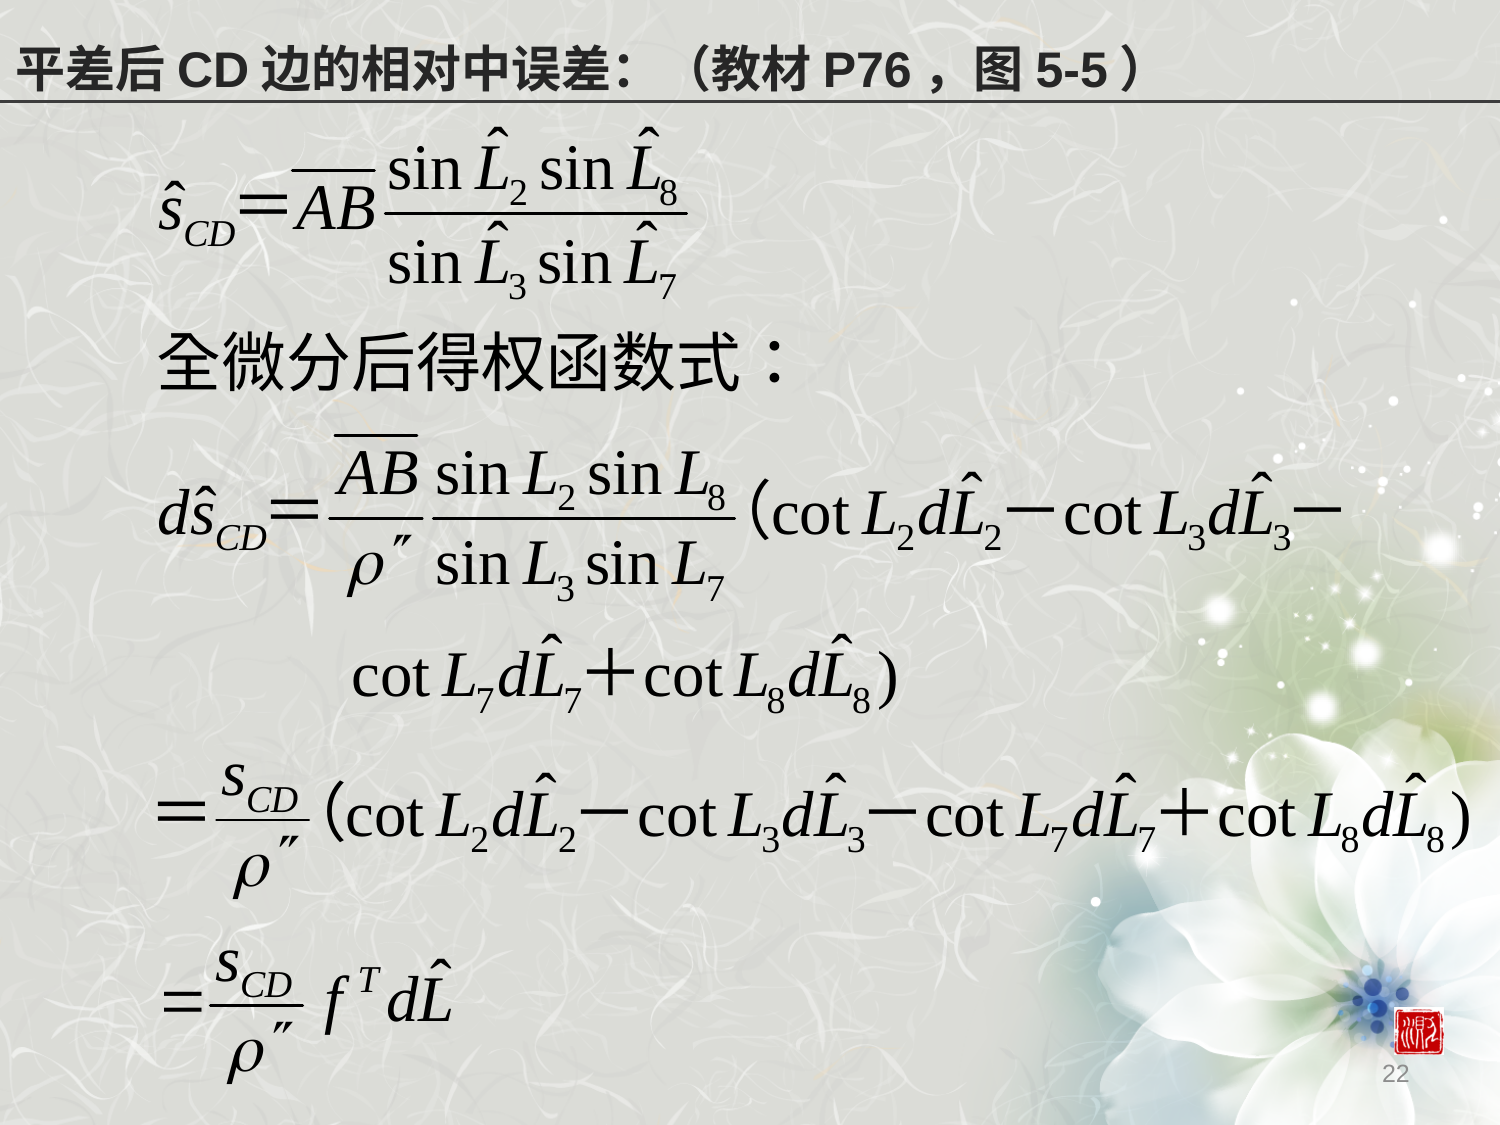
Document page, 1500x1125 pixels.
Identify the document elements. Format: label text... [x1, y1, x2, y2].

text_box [147, 112, 1484, 1099]
list 平差后CD边的相对中误差：（教材P76，图5-5） [0, 0, 1500, 1125]
picture [1394, 1007, 1444, 1055]
